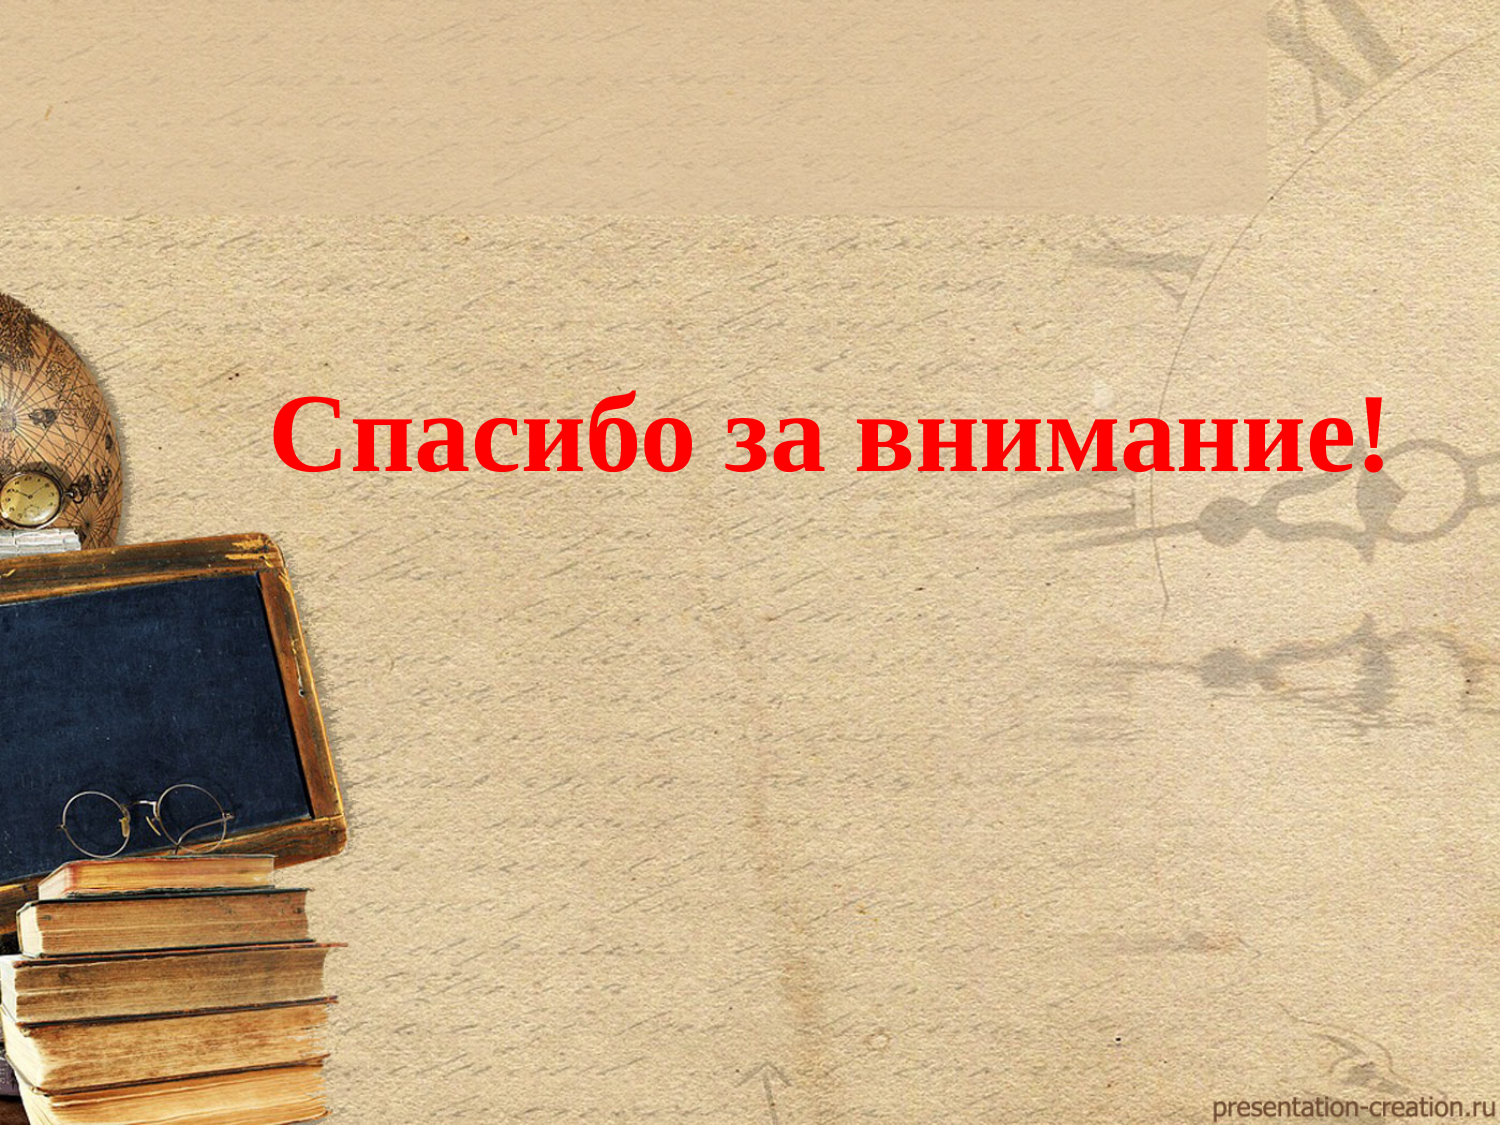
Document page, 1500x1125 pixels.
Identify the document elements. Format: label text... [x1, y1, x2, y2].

list Спасибо за внимание! [253, 351, 1424, 539]
picture [0, 0, 1500, 1125]
